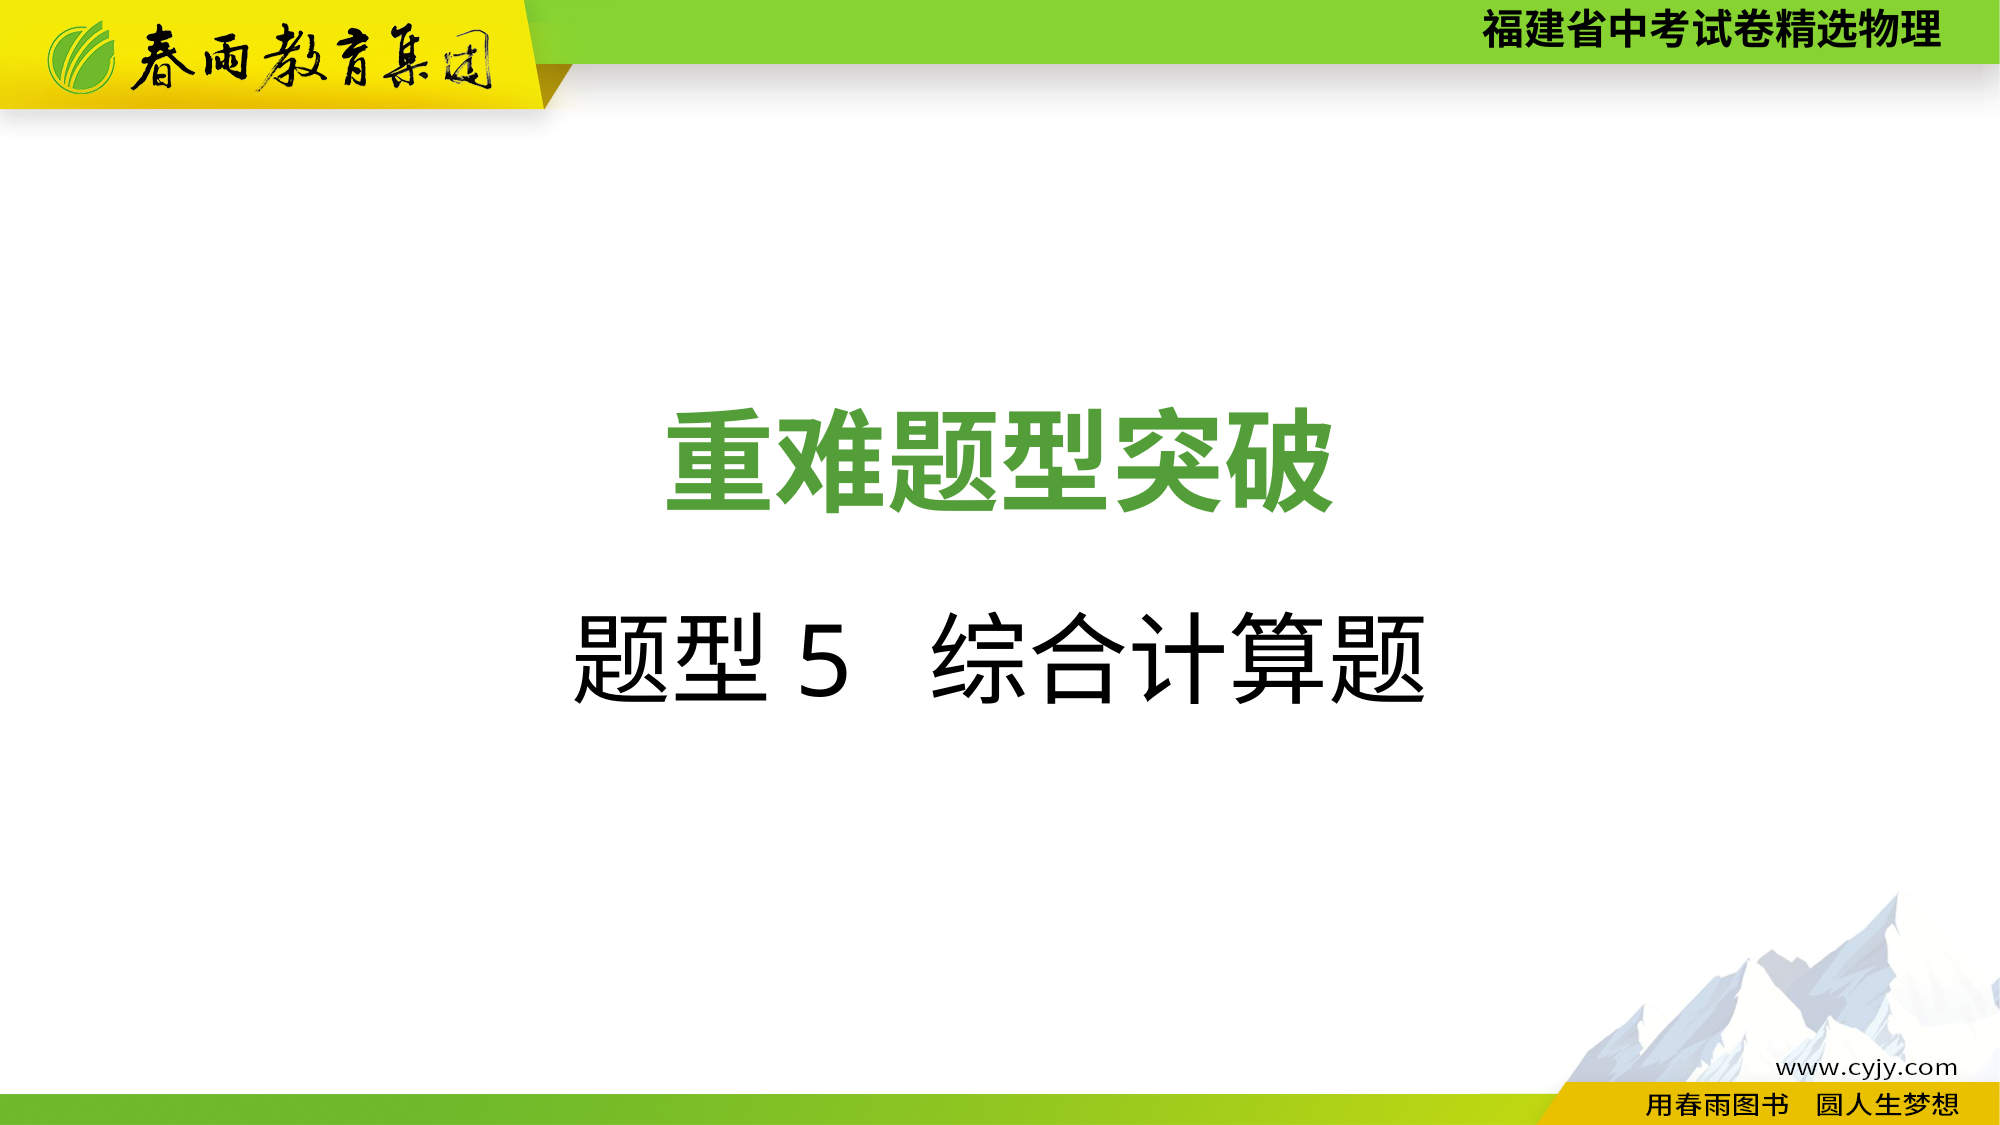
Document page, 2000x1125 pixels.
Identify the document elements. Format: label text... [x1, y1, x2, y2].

text_box 重难题型突破 [54, 316, 1946, 528]
text_box 题型5 综合计算题 [54, 528, 1946, 724]
picture [0, 0, 2000, 1125]
